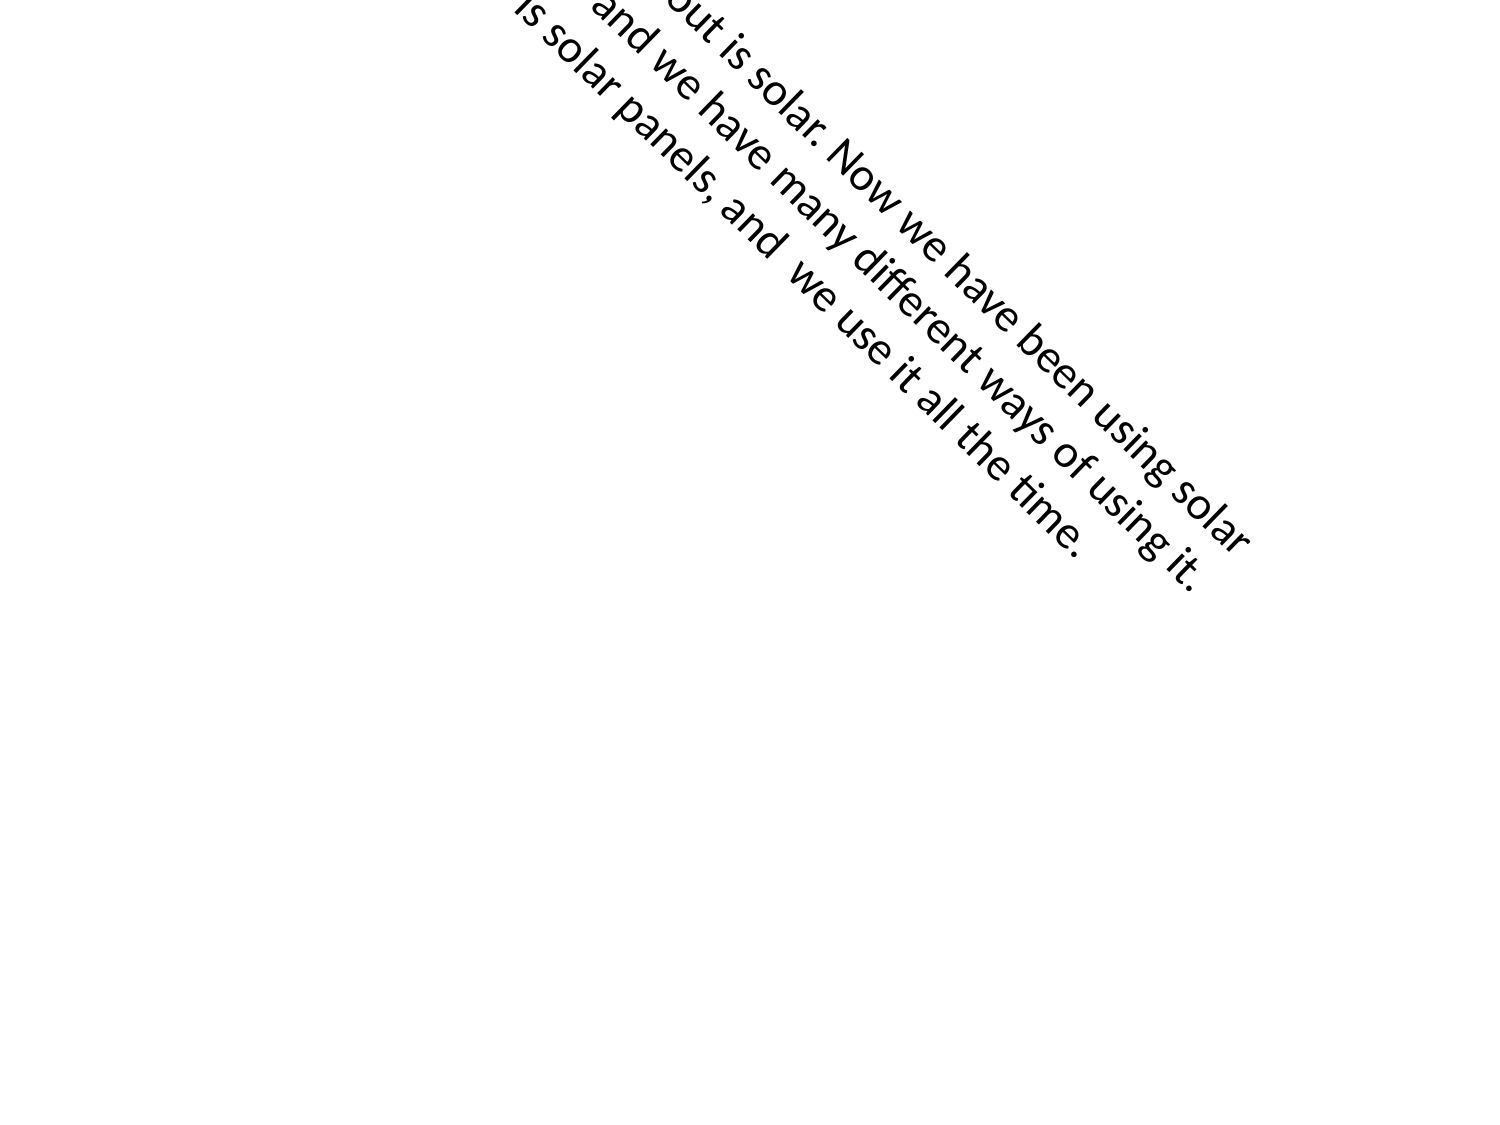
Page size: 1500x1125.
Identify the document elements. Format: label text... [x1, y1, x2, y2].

title The final fuel I will talk about is solar. Now we have been using solar energy for a long time and we have many different ways of using it. The only way is solar panels, and we use it all the time. [474, 0, 1298, 678]
